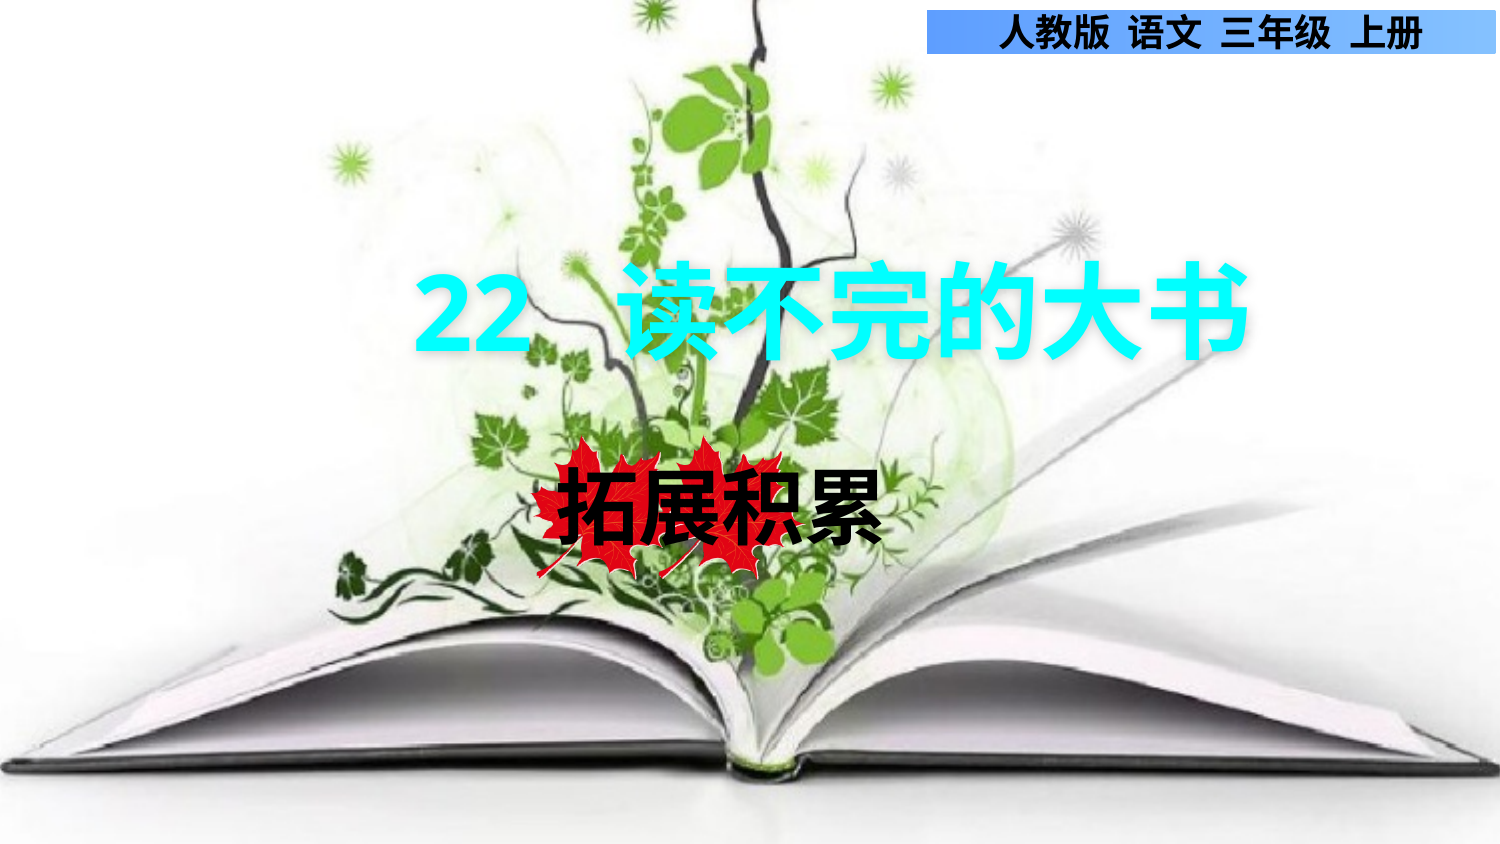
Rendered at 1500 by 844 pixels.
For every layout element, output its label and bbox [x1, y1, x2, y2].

picture [0, 0, 1500, 844]
text_box [926, 1, 1496, 63]
